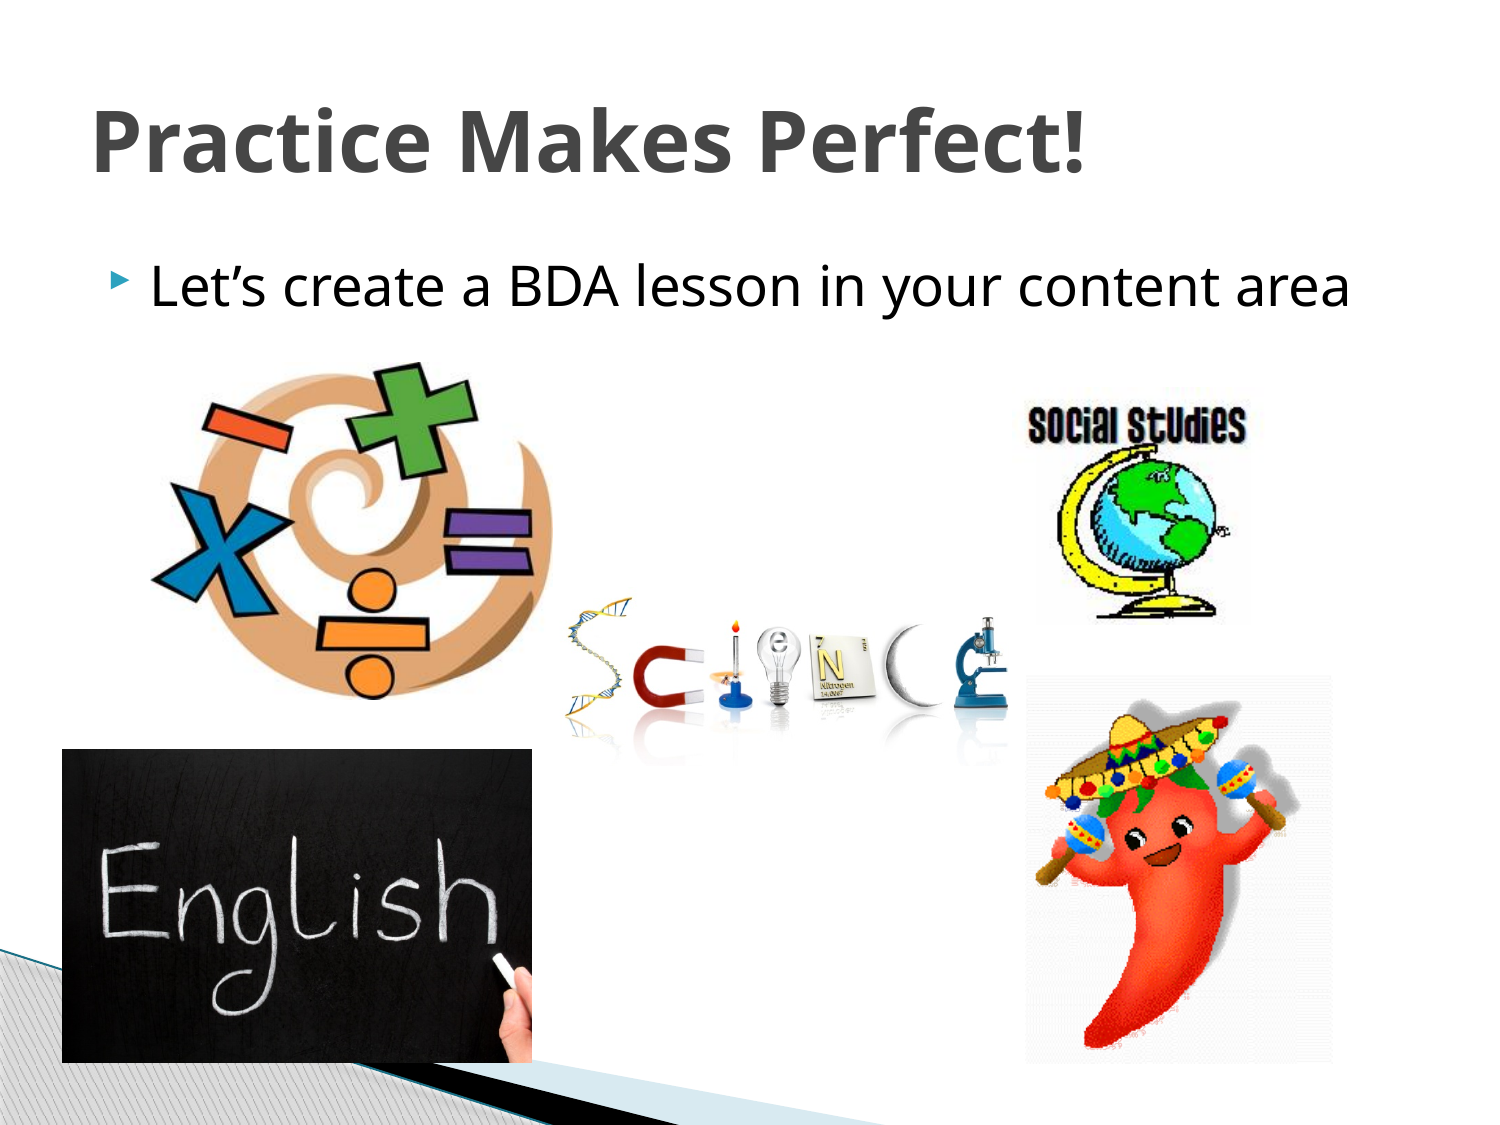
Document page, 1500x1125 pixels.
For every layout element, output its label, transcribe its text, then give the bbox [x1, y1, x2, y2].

picture [149, 362, 1333, 1065]
picture [62, 749, 532, 1063]
title Practice Makes Perfect! [75, 45, 1425, 233]
list Let’s create a BDA lesson in your content area [75, 243, 1425, 986]
